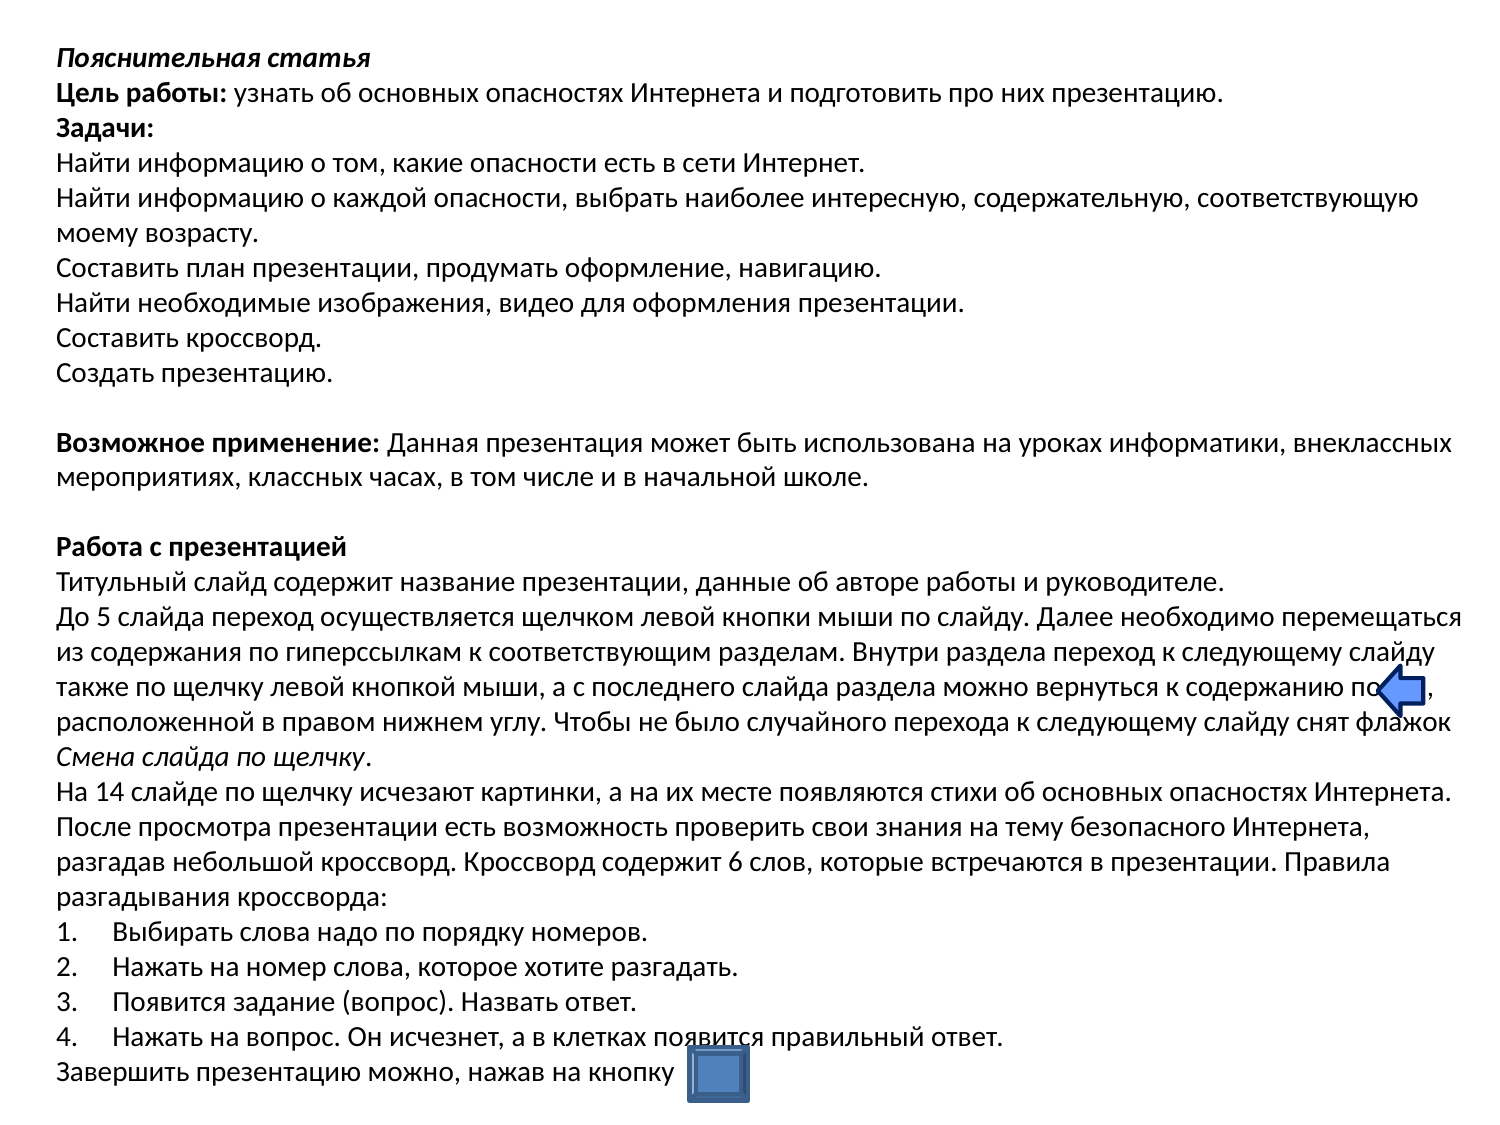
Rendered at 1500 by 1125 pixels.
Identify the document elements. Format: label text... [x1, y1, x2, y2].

text_box [689, 1046, 749, 1101]
text_box [1376, 663, 1426, 719]
text_box Пояснительная статья Цель работы: узнать об основных опасностях Интернета и подготовить про них презентацию. Задачи: Найти информацию о том, какие опасности есть в сети Интернет. Найти информацию о каждой опасности, выбрать наиболее интересную, содержательную, соответствующую моему возрасту. Составить план презентации, продумать оформление, навигацию. Найти необходимые изображения, видео для оформления презентации. Составить кроссворд. Создать презентацию. Возможное применение: Данная презентация может быть использована на уроках информатики, внеклассных мероприятиях, классных часах, в том числе и в начальной школе. Работа с презентацией Титульный слайд содержит название презентации, данные об авторе работы и руководителе. До 5 слайда переход осуществляется щелчком левой кнопки мыши по слайду. Далее необходимо перемещаться из содержания по гиперссылкам к соответствующим разделам. Внутри раздела переход к следующему слайду также по щелчку левой кнопкой мыши, а с последнего слайда раздела можно вернуться к содержанию по , расположенной в правом нижнем углу. Чтобы не было случайного перехода к следующему слайду снят флажок Смена слайда по щелчку. На 14 слайде по щелчку исчезают картинки, а на их месте появляются стихи об основных опасностях Интернета. После просмотра презентации есть возможность проверить свои знания на тему безопасного Интернета, разгадав небольшой кроссворд. Кроссворд содержит 6 слов, которые встречаются в презентации. Правила разгадывания кроссворда: Выбирать слова надо по порядку номеров. Нажать на номер слова, которое хотите разгадать. Появится задание (вопрос). Назвать ответ. Нажать на вопрос. Он исчезнет, а в клетках появится правильный ответ. Завершить презентацию можно, нажав на кнопку [41, 30, 1500, 1125]
